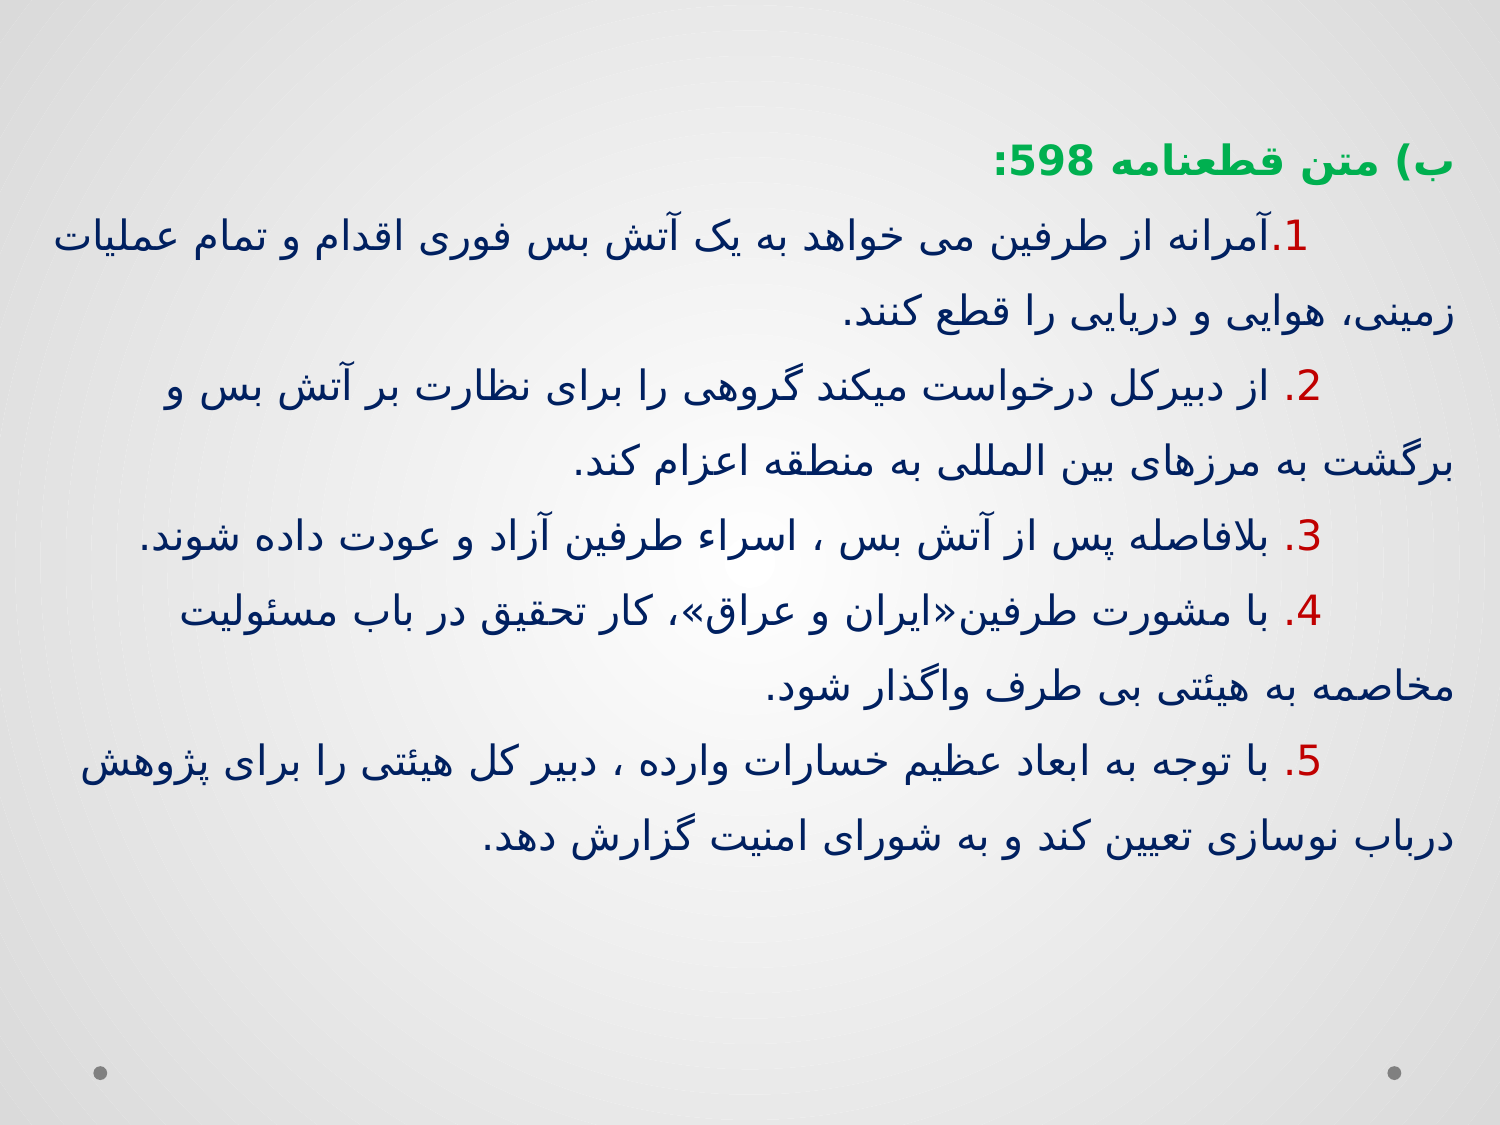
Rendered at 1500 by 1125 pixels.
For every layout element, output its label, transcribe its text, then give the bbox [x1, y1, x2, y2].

text_box ب) متن قطعنامه 598: 1.آمرانه از طرفین می خواهد به یک آتش بس فوری اقدام و تمام عملیات زمینی، هوایی و دریایی را قطع کنند. 2. از دبیرکل درخواست میکند گروهی را برای نظارت بر آتش بس و برگشت به مرزهای بین المللی به منطقه اعزام کند. 3. بلافاصله پس از آتش بس ، اسراء طرفین آزاد و عودت داده شوند. 4. با مشورت طرفین«ایران و عراق»، کار تحقیق در باب مسئولیت مخاصمه به هیئتی بی طرف واگذار شود. 5. با توجه به ابعاد عظیم خسارات وارده ، دبیر کل هیئتی را برای پژوهش درباب نوسازی تعیین کند و به شورای امنیت گزارش دهد. [17, 101, 1471, 867]
